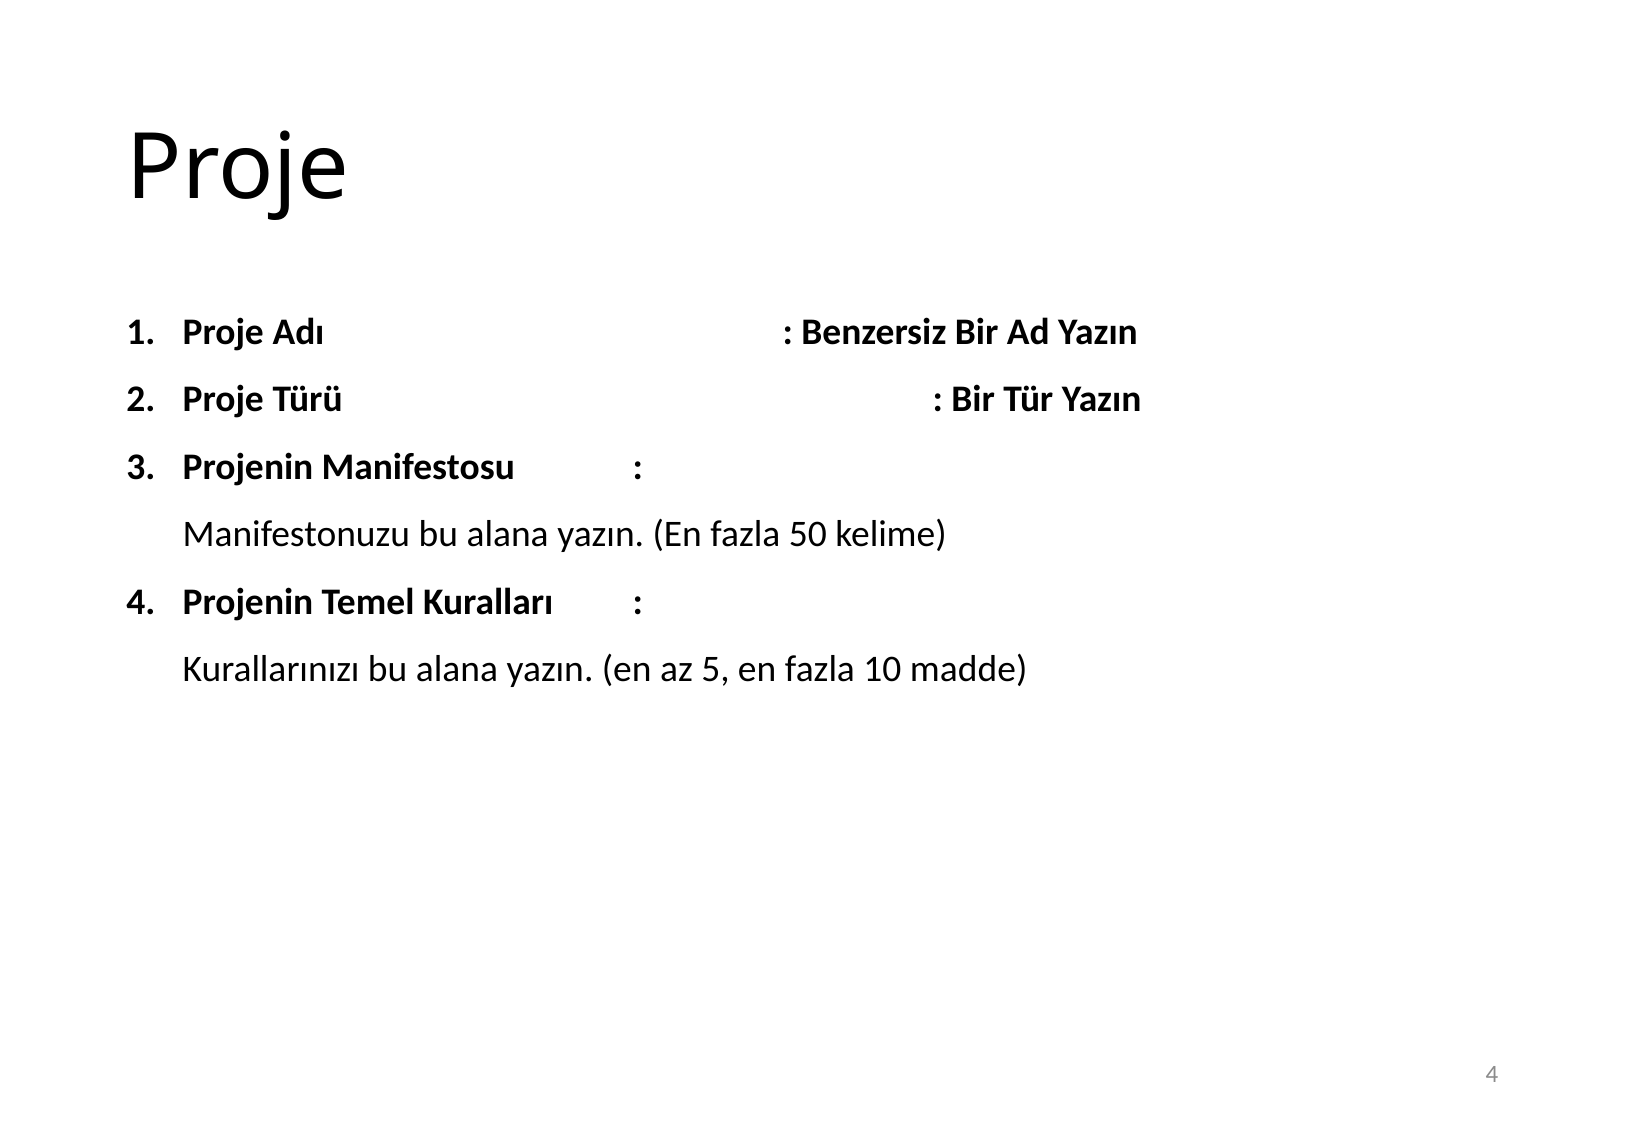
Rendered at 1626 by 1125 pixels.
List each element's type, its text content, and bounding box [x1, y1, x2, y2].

text_box Proje Adı : Benzersiz Bir Ad Yazın Proje Türü : Bir Tür Yazın Projenin Manifestosu : Manifestonuzu bu alana yazın. (En fazla 50 kelime) Projenin Temel Kuralları : Kurallarınızı bu alana yazın. (en az 5, en fazla 10 madde) [111, 276, 1514, 764]
slide_number 4 [1147, 1042, 1514, 1103]
title Proje [111, 59, 1514, 276]
